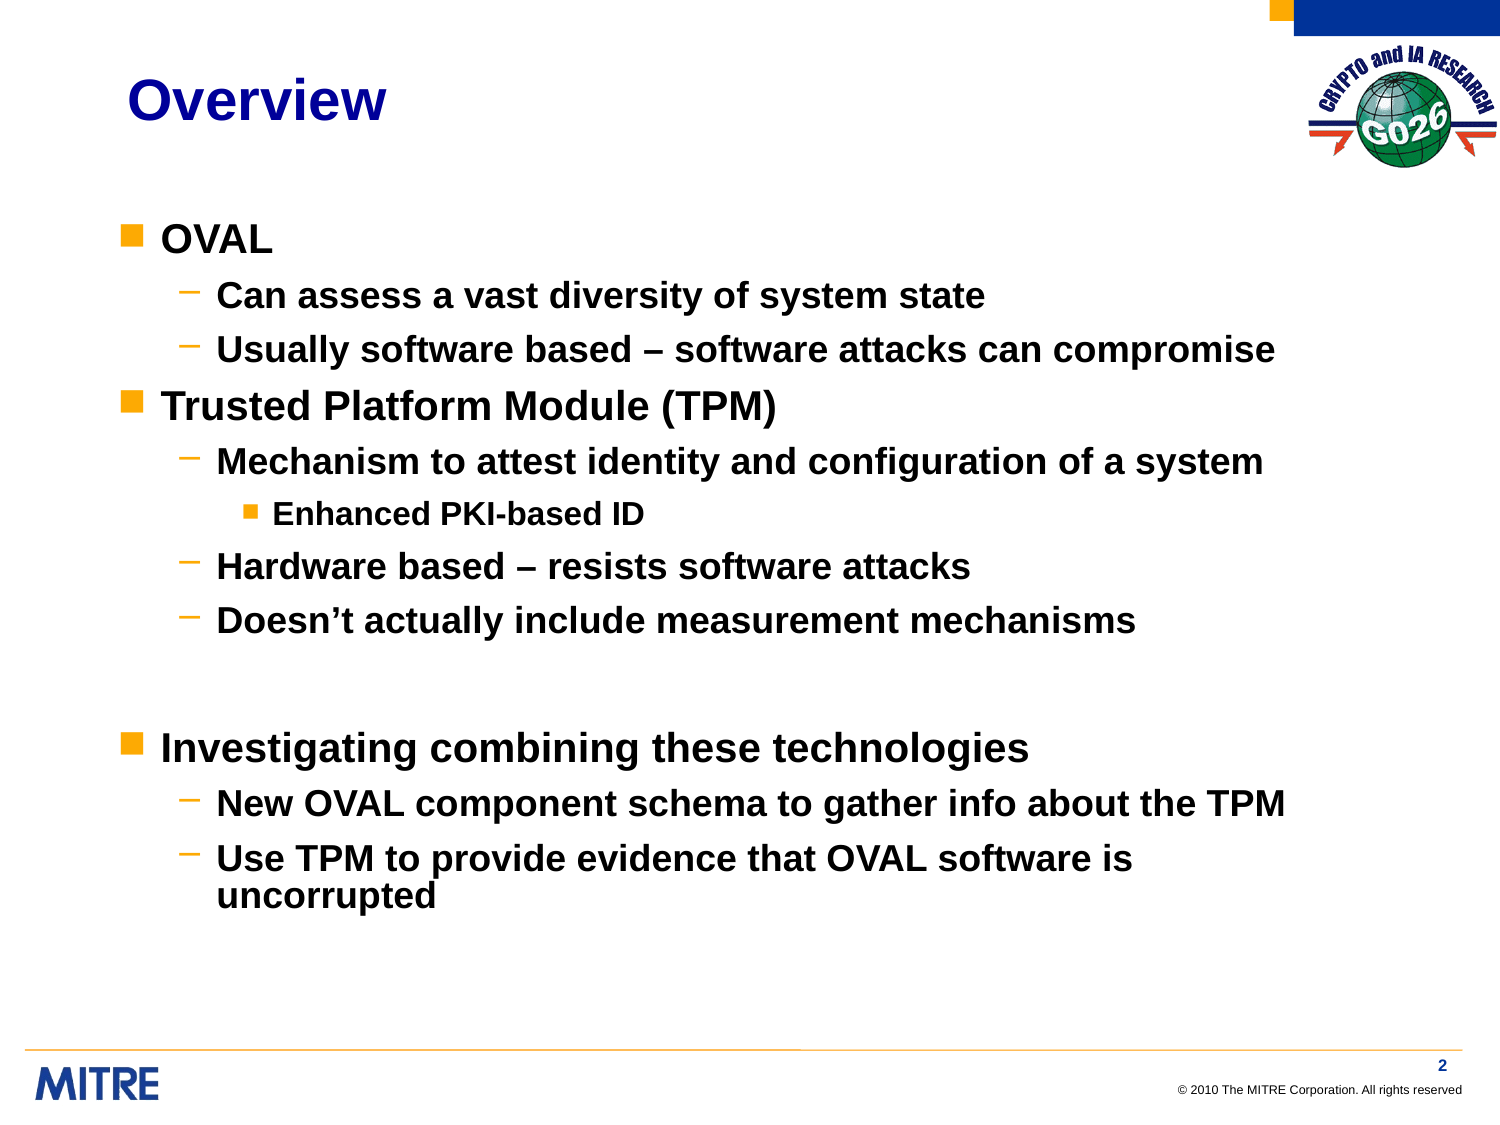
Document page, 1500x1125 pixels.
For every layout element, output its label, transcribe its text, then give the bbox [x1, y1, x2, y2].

picture [1306, 37, 1500, 174]
picture [30, 1064, 163, 1106]
title Overview [112, 62, 1288, 151]
slide_number 2 [1374, 1049, 1463, 1076]
list OVAL Can assess a vast diversity of system state Usually software based – software attacks can compromise Trusted Platform Module (TPM) Mechanism to attest identity and configuration of a system Enhanced PKI-based ID Hardware based – resists software attacks Doesn’t actually include measurement mechanisms Investigating combining these technologies New OVAL component schema to gather info about the TPM Use TPM to provide evidence that OVAL software is uncorrupted [108, 212, 1371, 1002]
